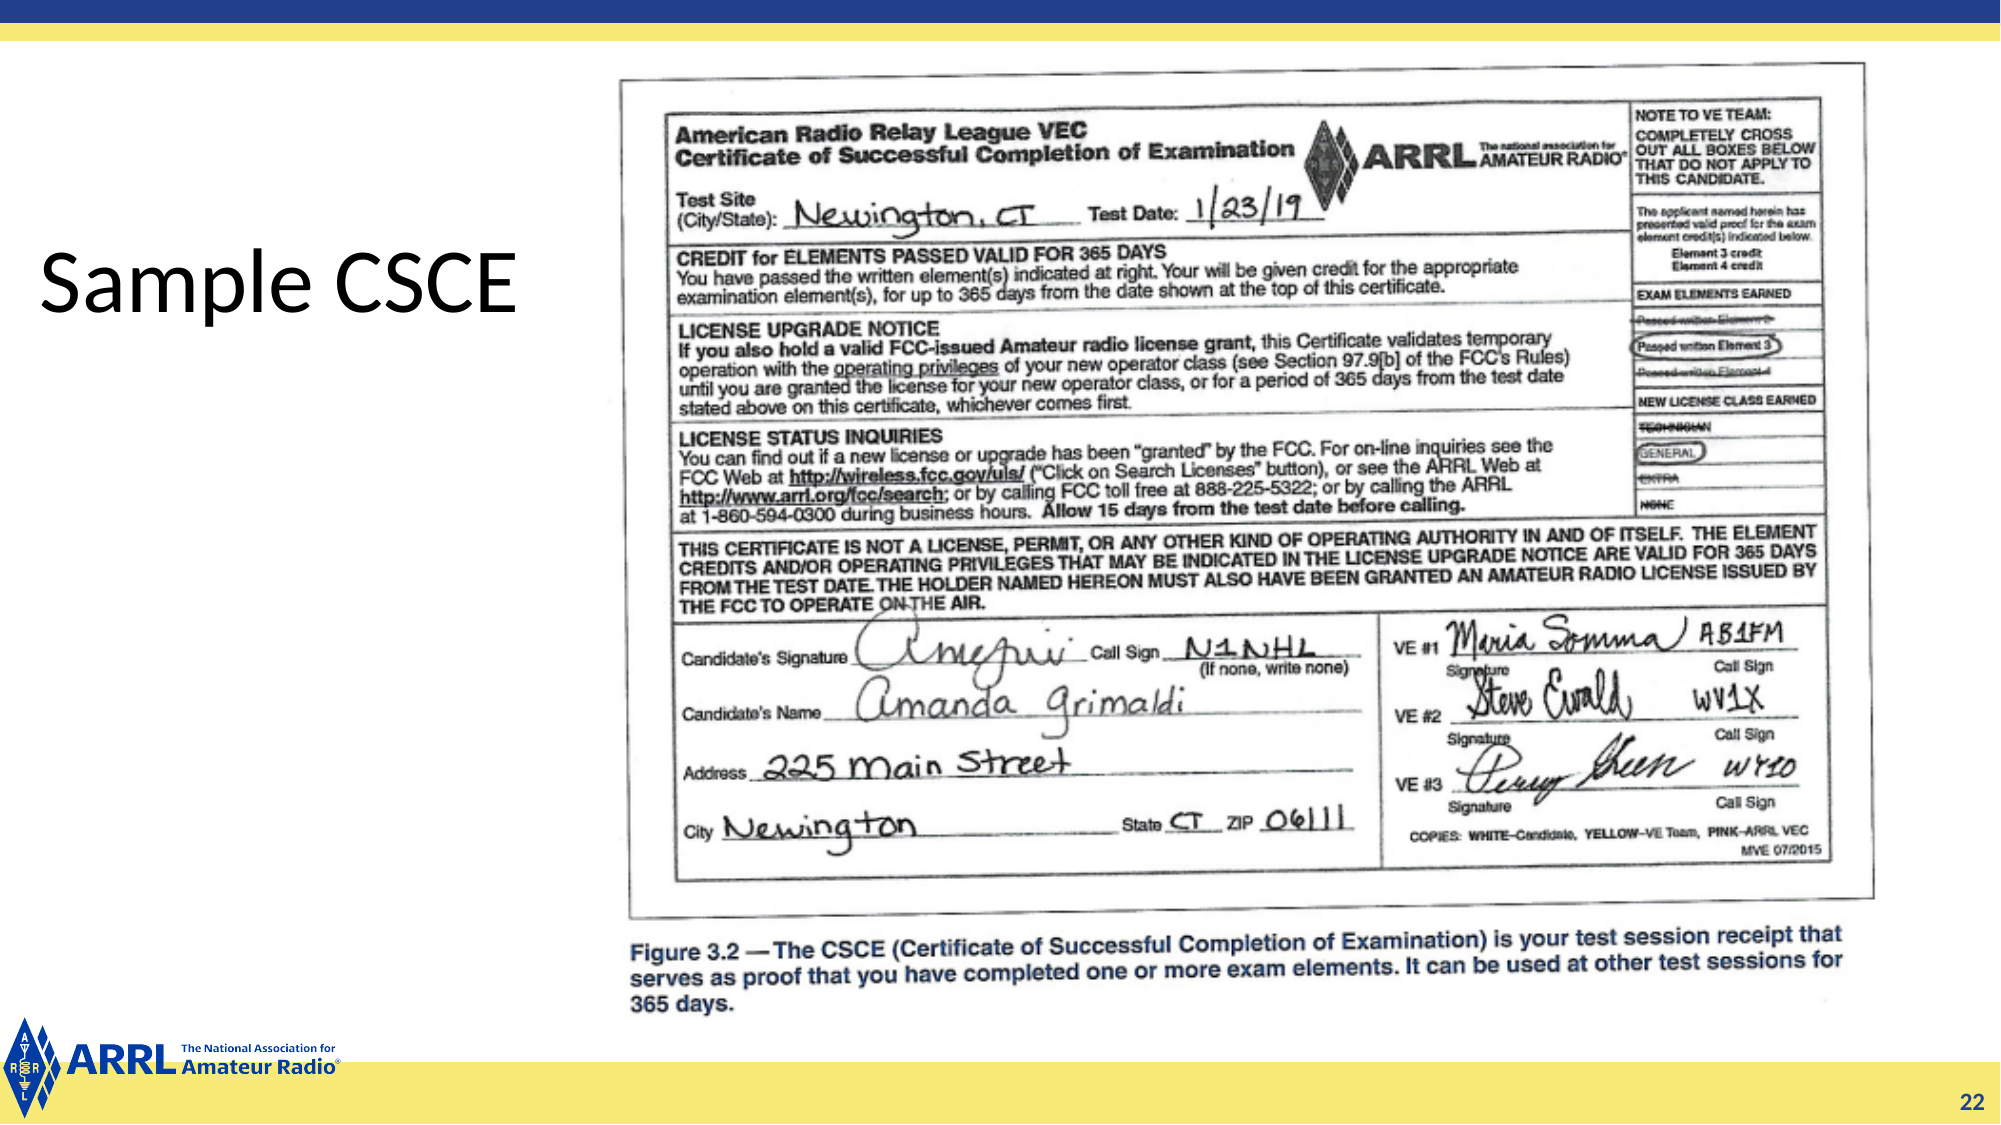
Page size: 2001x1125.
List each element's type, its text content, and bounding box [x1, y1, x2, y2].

title Sample CSCE [24, 226, 587, 414]
picture [1, 1015, 342, 1121]
picture [587, 55, 1917, 1035]
